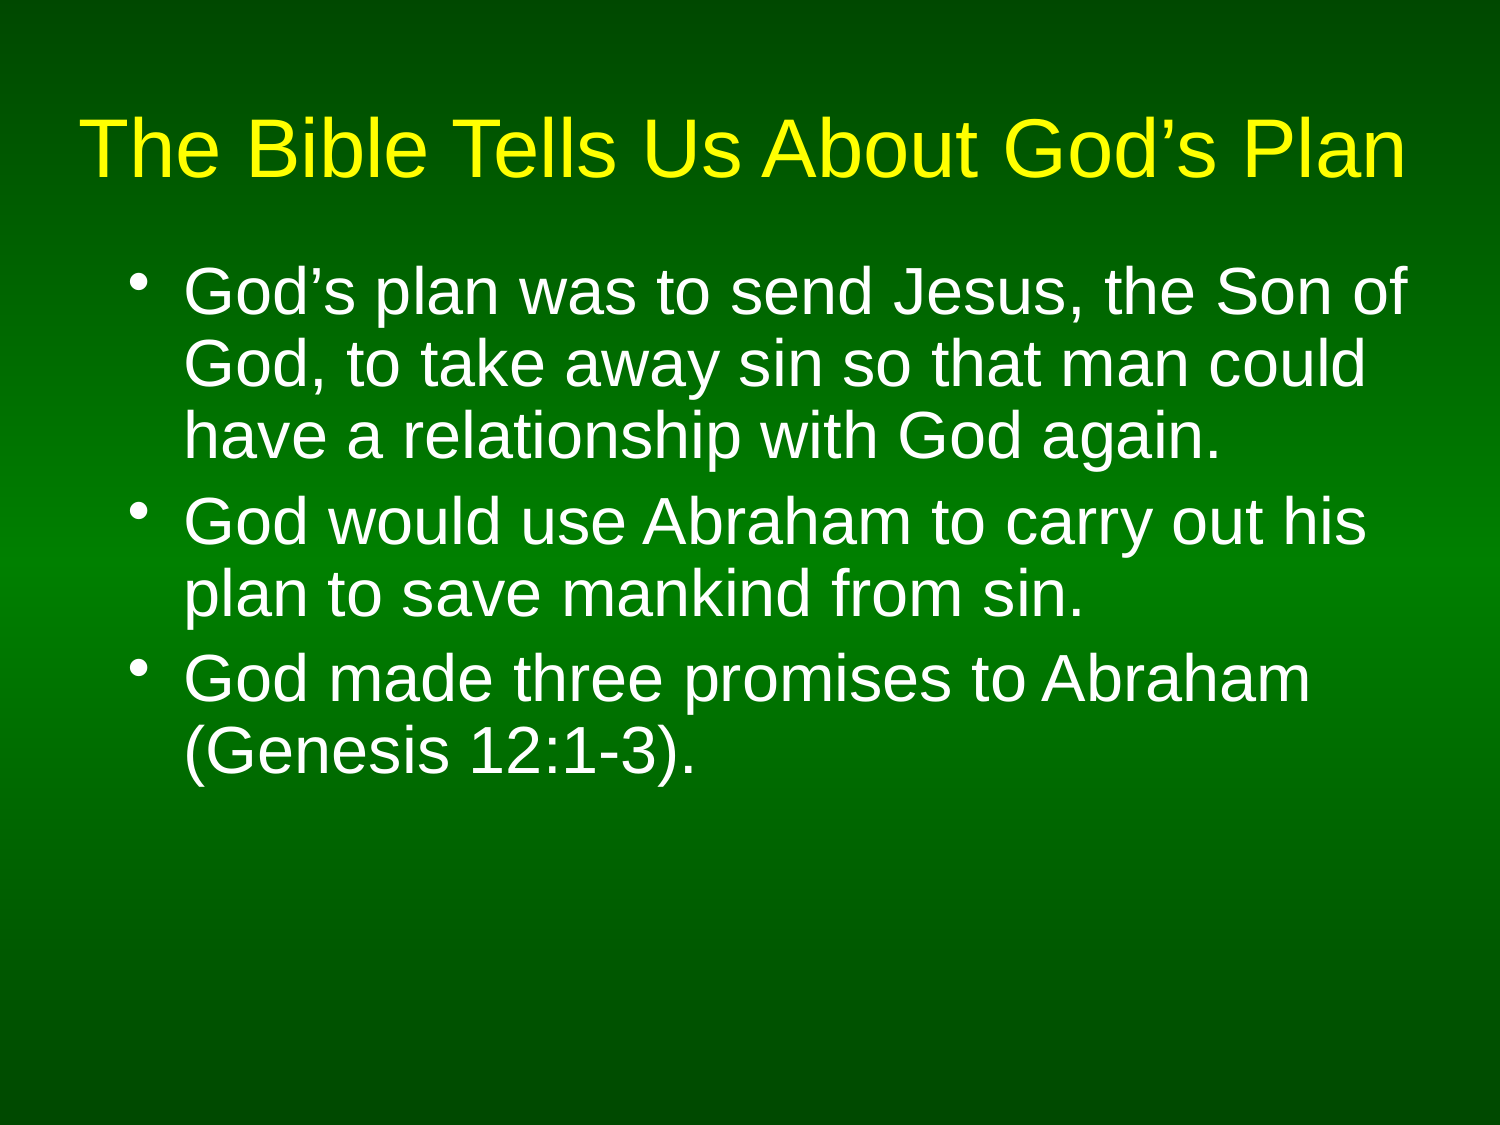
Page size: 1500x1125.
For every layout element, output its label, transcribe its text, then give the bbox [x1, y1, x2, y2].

list God’s plan was to send Jesus, the Son of God, to take away sin so that man could have a relationship with God again. God would use Abraham to carry out his plan to save mankind from sin. God made three promises to Abraham (Genesis 12:1-3). [112, 249, 1438, 850]
title The Bible Tells Us About God’s Plan [50, 50, 1438, 238]
